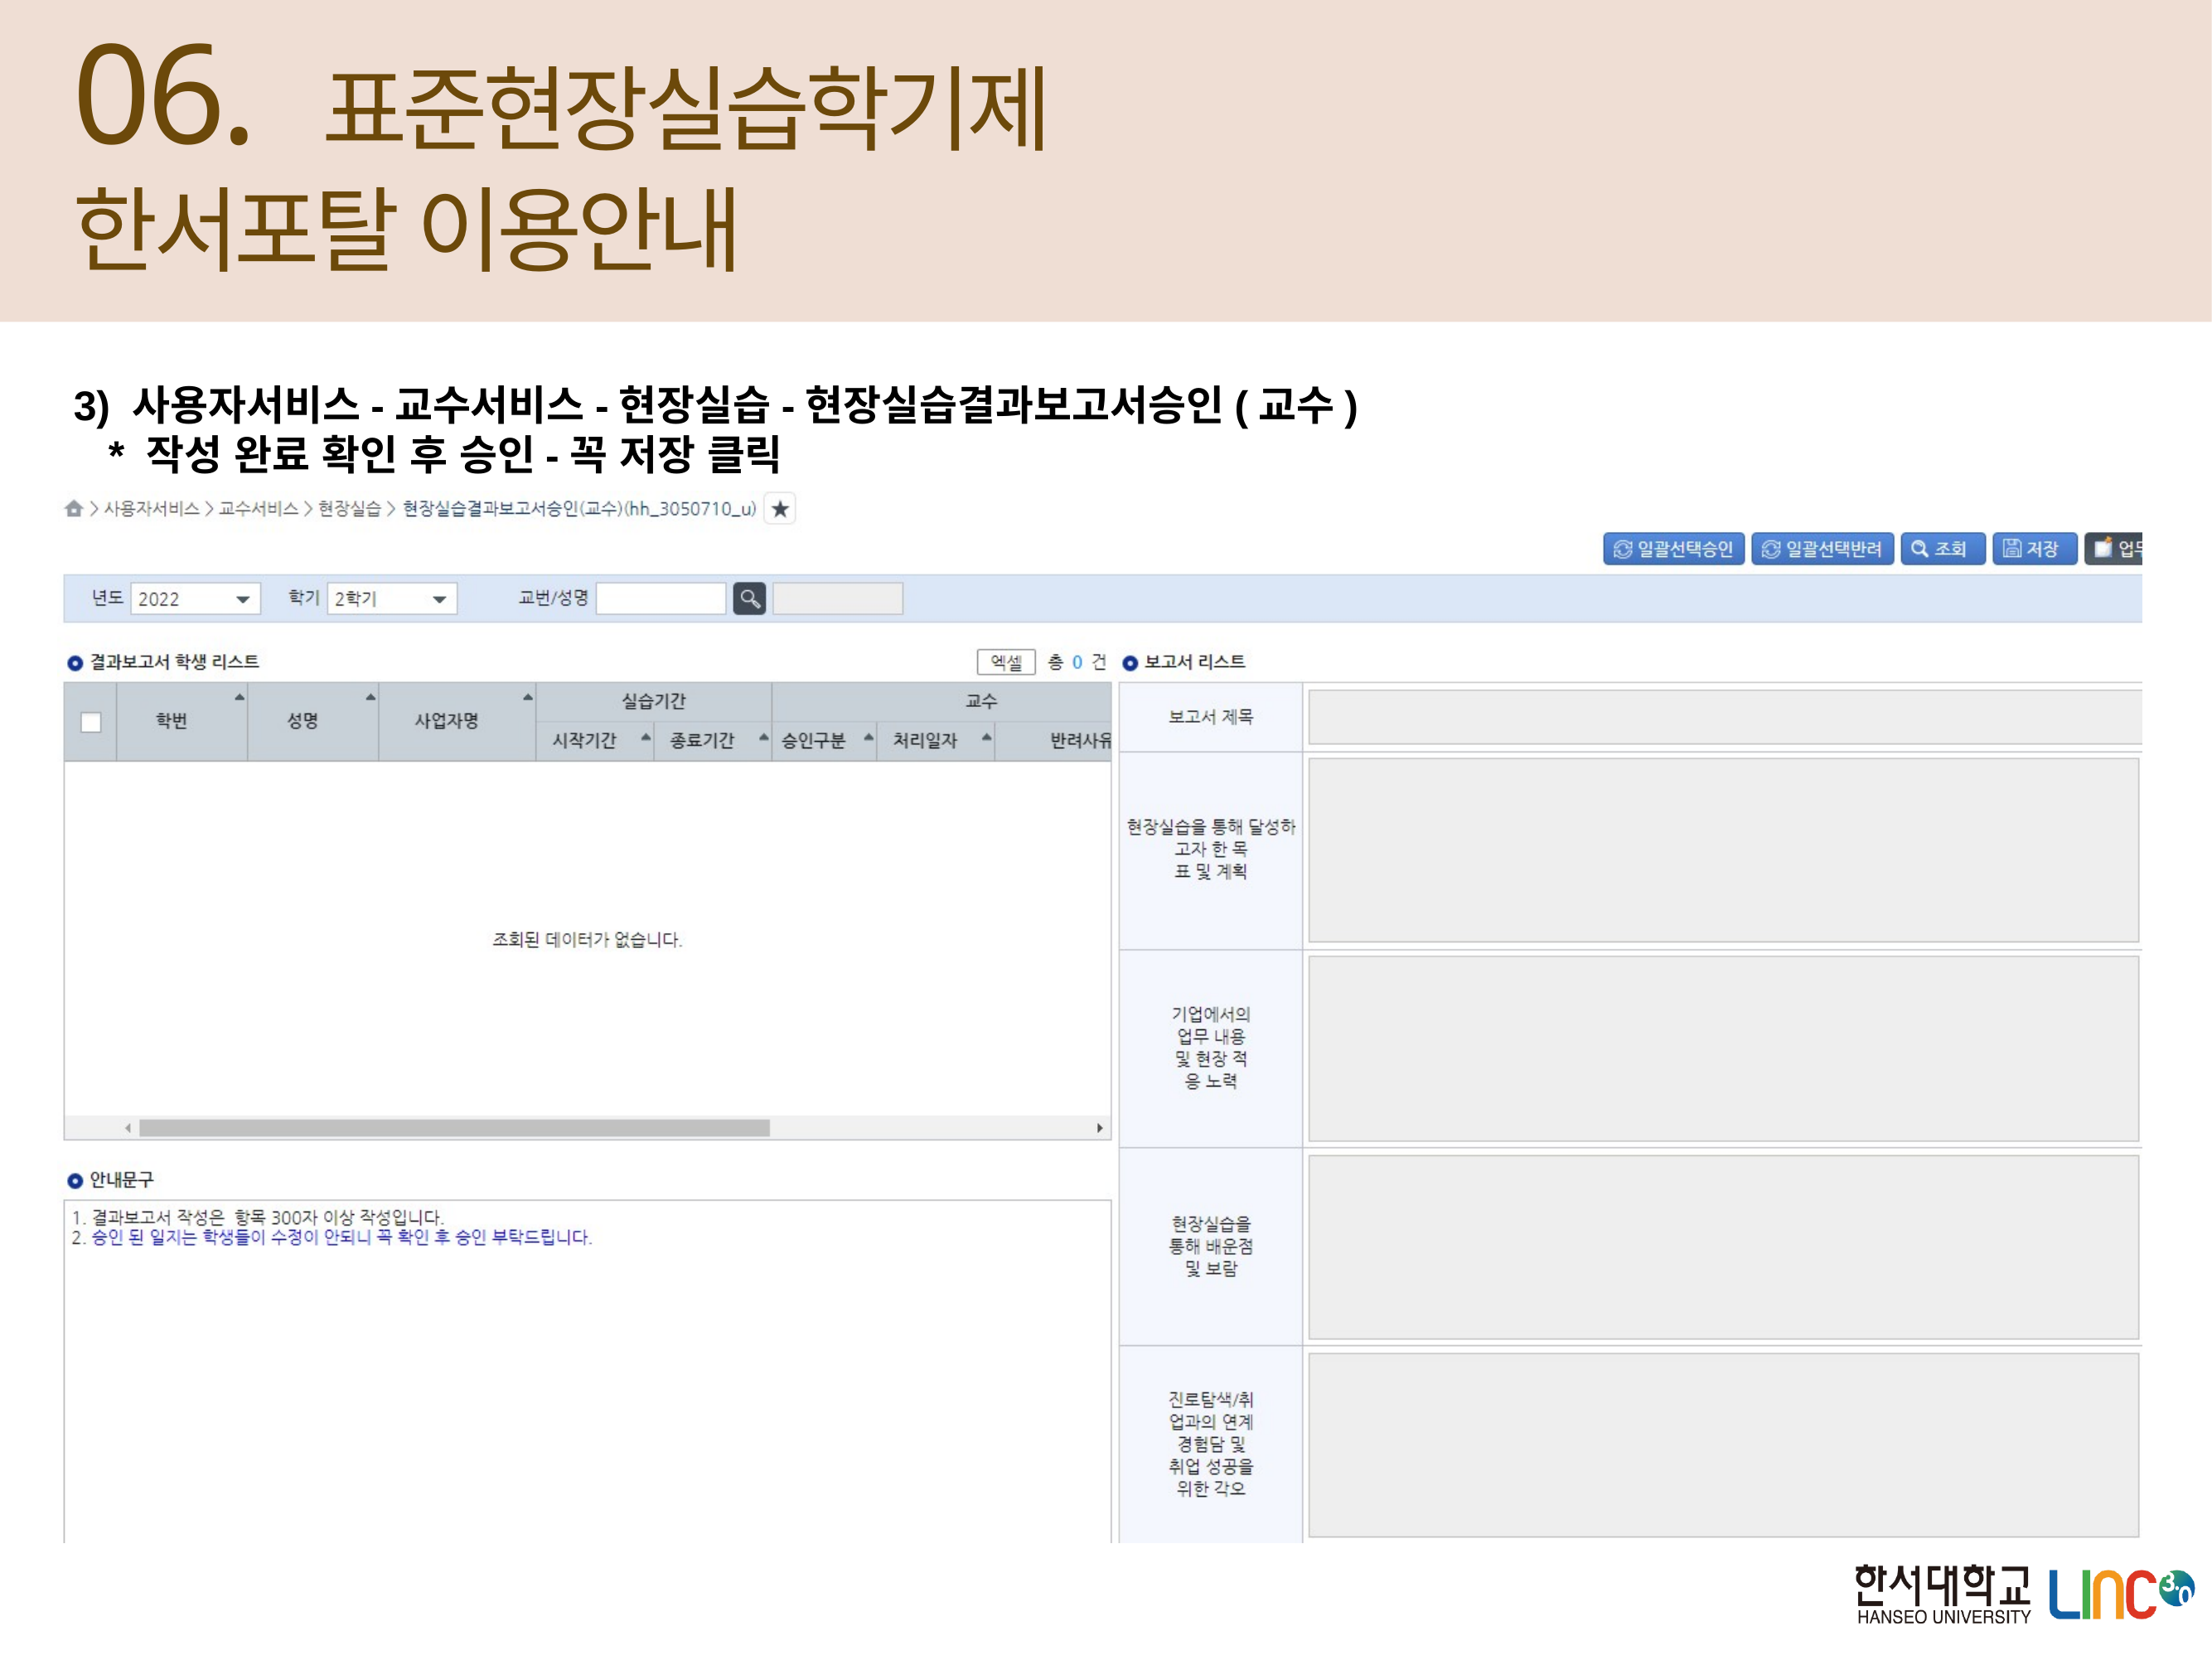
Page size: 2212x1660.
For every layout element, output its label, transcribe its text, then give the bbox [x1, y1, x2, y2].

text_box [0, 0, 2212, 324]
text_box 3) 사용자서비스-교수서비스-현장실습-현장실습결과보고서승인(교수) * 작성 완료 확인 후 승인-꼭 저장 클릭 [61, 323, 1925, 485]
text_box 06. 표준현장실습학기제 한서포탈 이용안내 [61, 0, 1396, 290]
picture [1845, 1547, 2205, 1638]
picture [57, 491, 2142, 1544]
